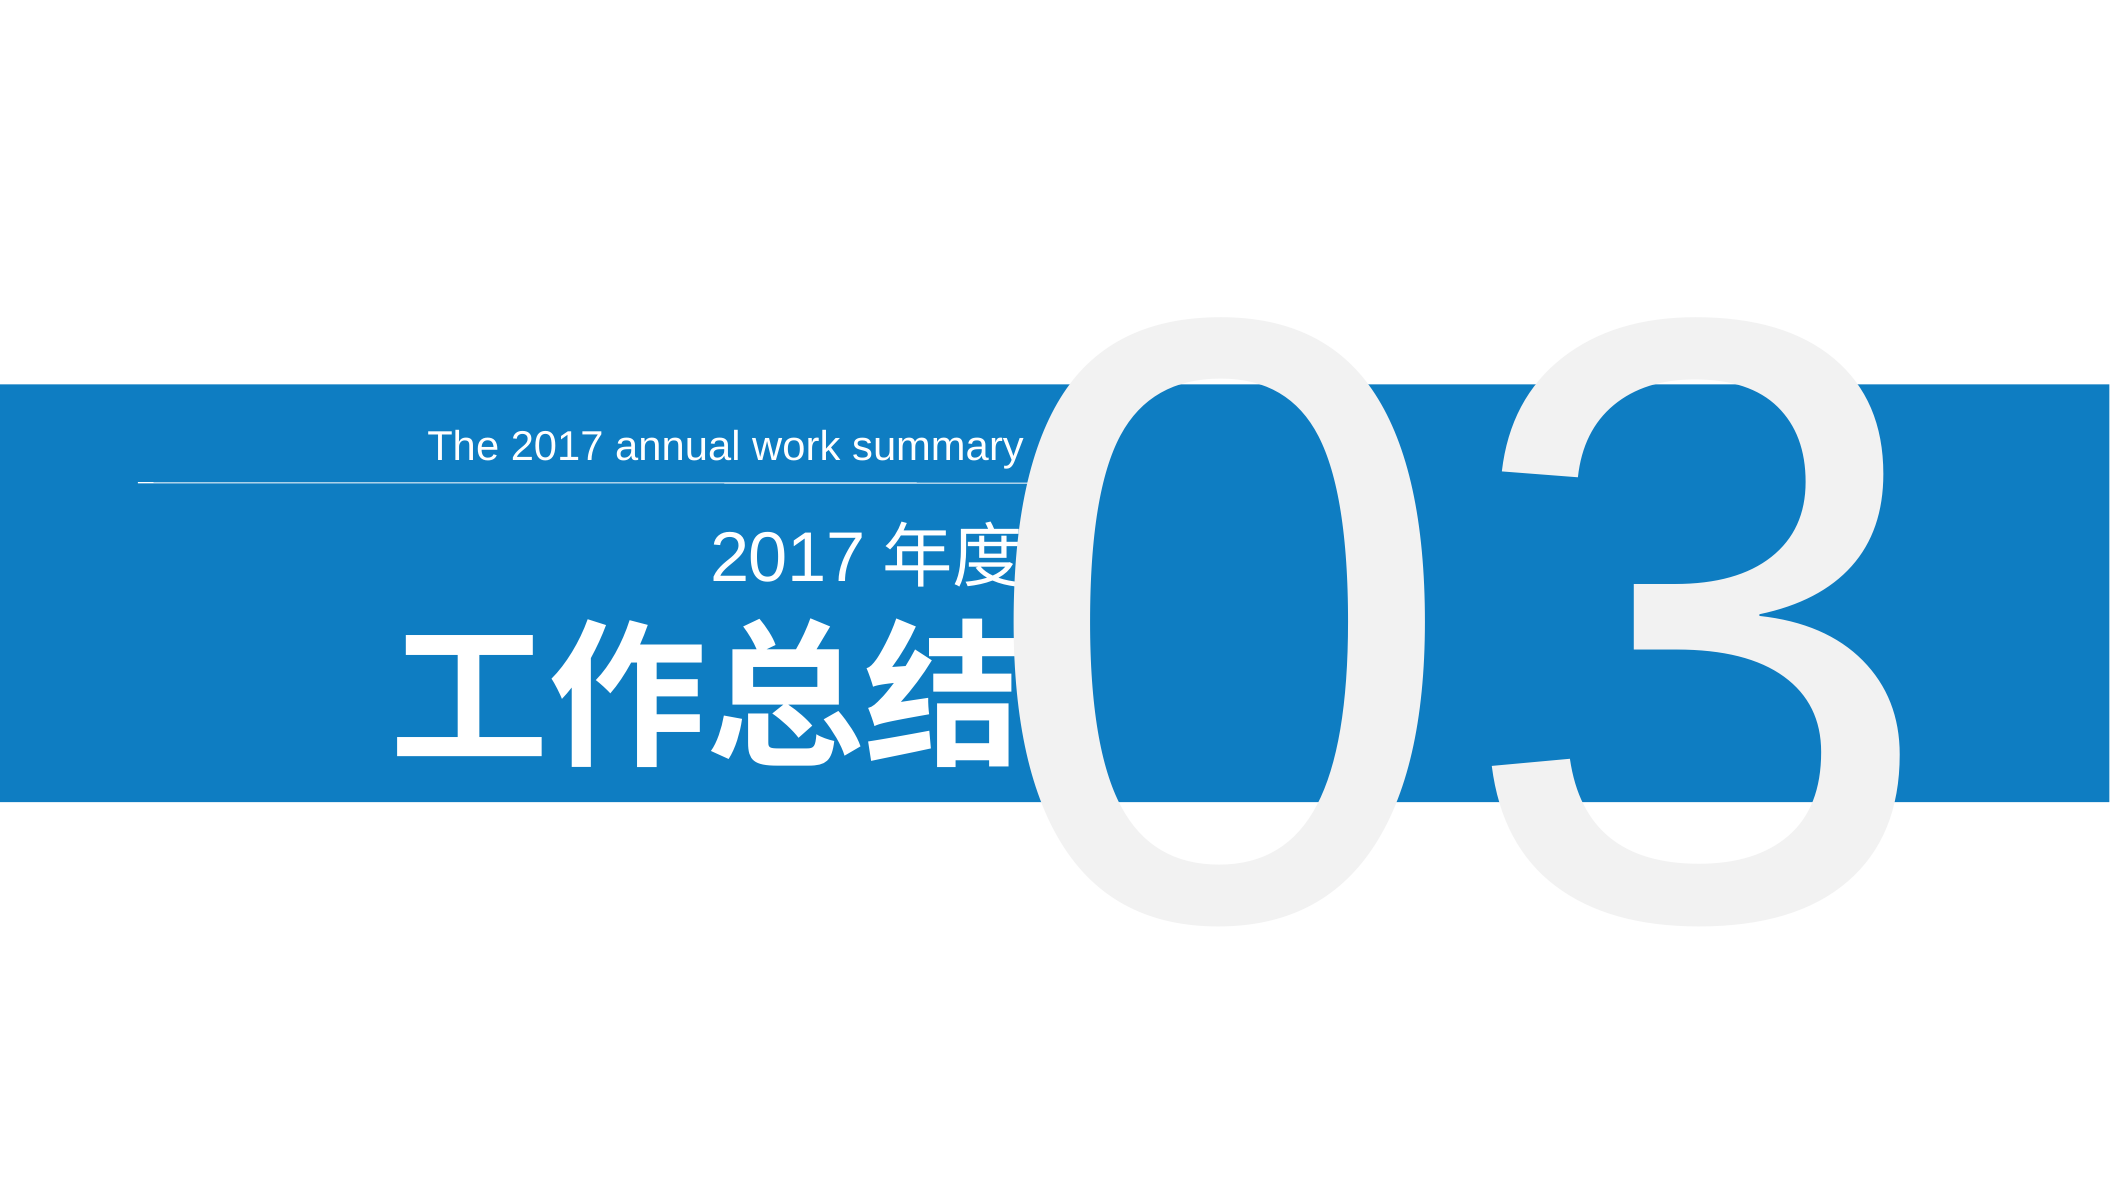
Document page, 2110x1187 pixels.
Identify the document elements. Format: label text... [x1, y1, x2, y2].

text_box 2017年度 工作总结 [375, 503, 965, 793]
text_box The 2017 annual work summary [412, 411, 965, 476]
text_box [0, 384, 965, 803]
text_box 03 [965, 50, 1953, 1098]
text_box [1953, 384, 2110, 803]
